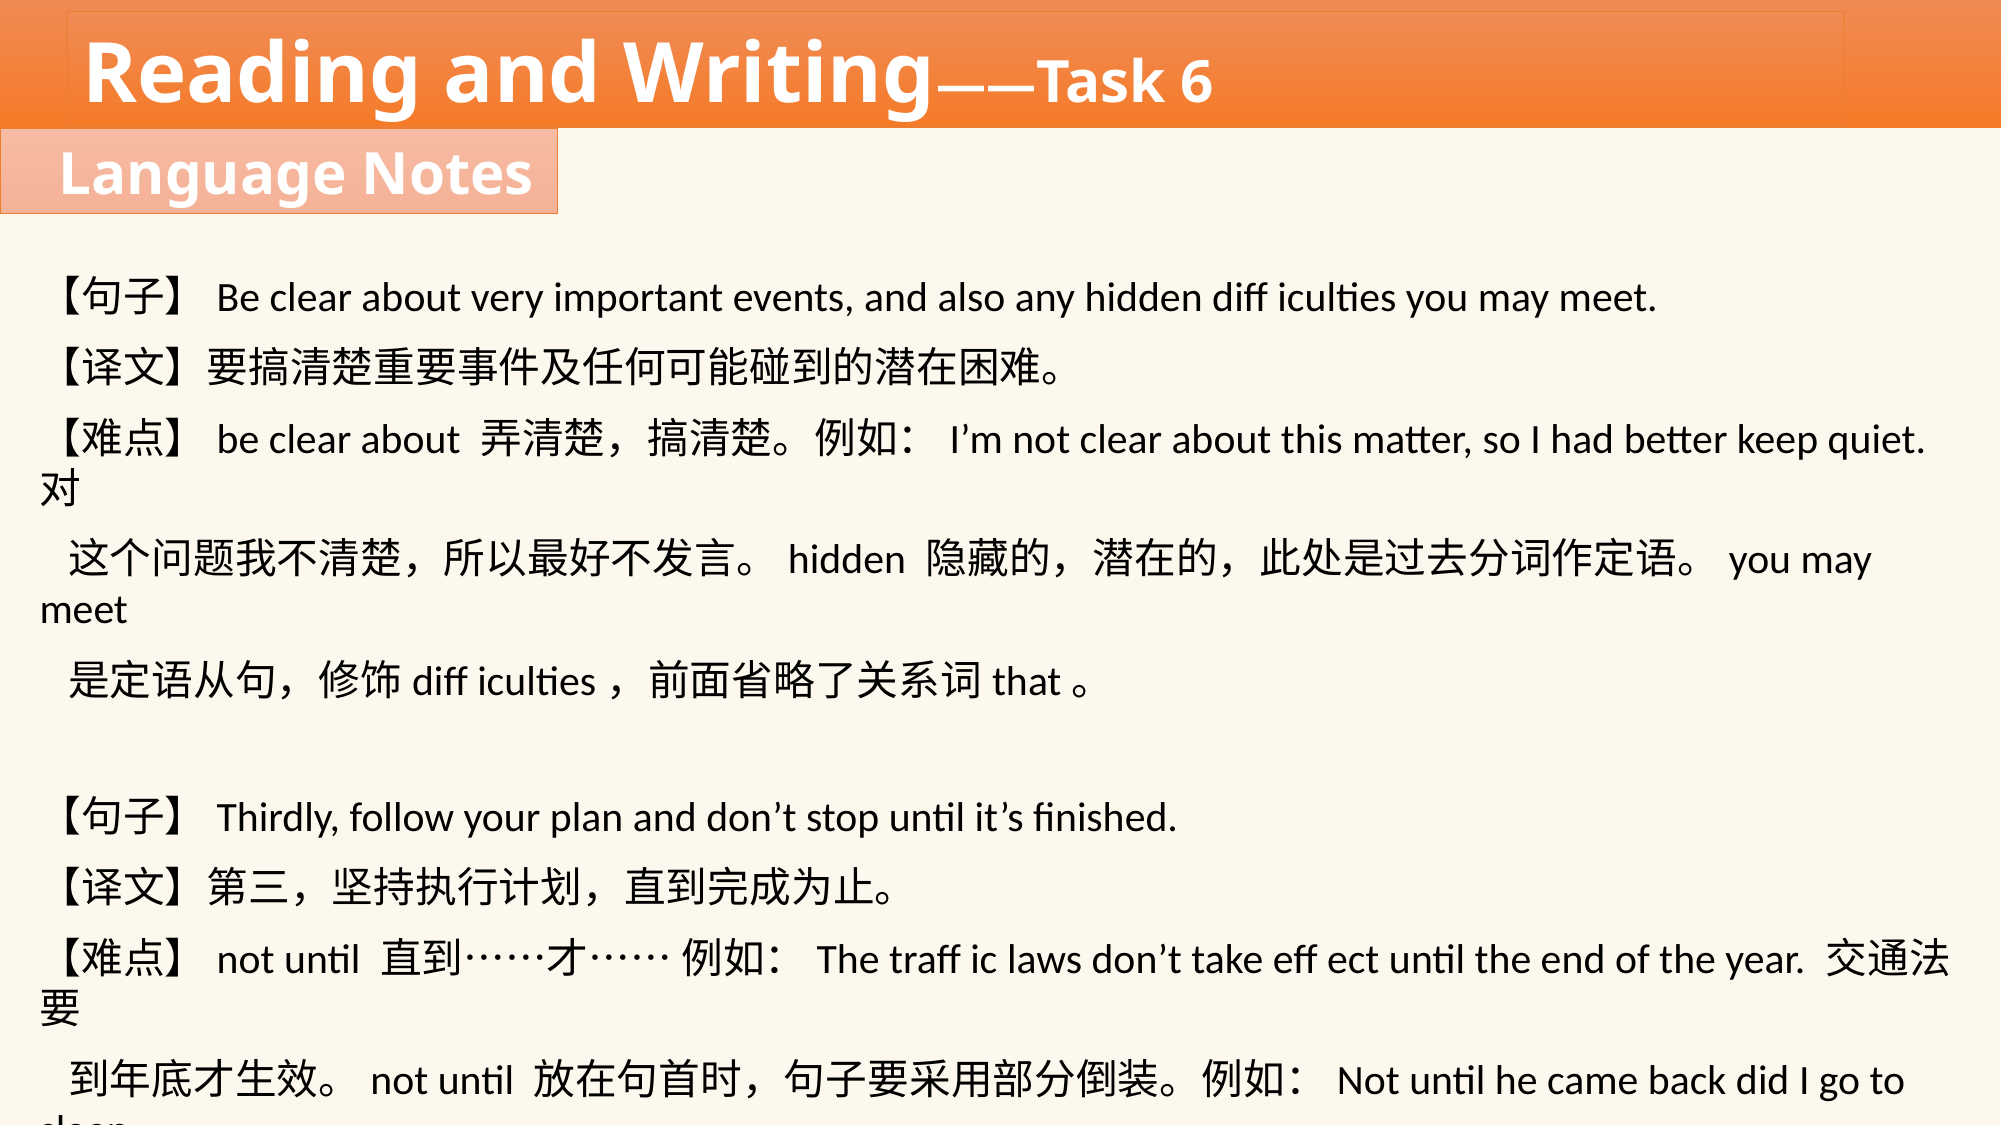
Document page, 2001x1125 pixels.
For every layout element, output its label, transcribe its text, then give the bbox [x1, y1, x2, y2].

list 【句子】Be clear about very important events, and also any hidden diff iculties you may meet. 【译文】要搞清楚重要事件及任何可能碰到的潜在困难。 【难点】be clear about 弄清楚，搞清楚。例如：I’m not clear about this matter, so I had better keep quiet. 对 这个问题我不清楚，所以最好不发言。hidden 隐藏的，潜在的，此处是过去分词作定语。you may meet 是定语从句，修饰diff iculties，前面省略了关系词that。 【句子】Thirdly, follow your plan and don’t stop until it’s finished. 【译文】第三，坚持执行计划，直到完成为止。 【难点】not until 直到……才…… 例如：The traff ic laws don’t take eff ect until the end of the year. 交通法要 到年底才生效。not until 放在句首时，句子要采用部分倒装。例如：Not until he came back did I go to sleep. 我一直等到他回来才睡觉。 [24, 262, 1978, 1115]
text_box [0, 0, 2000, 215]
